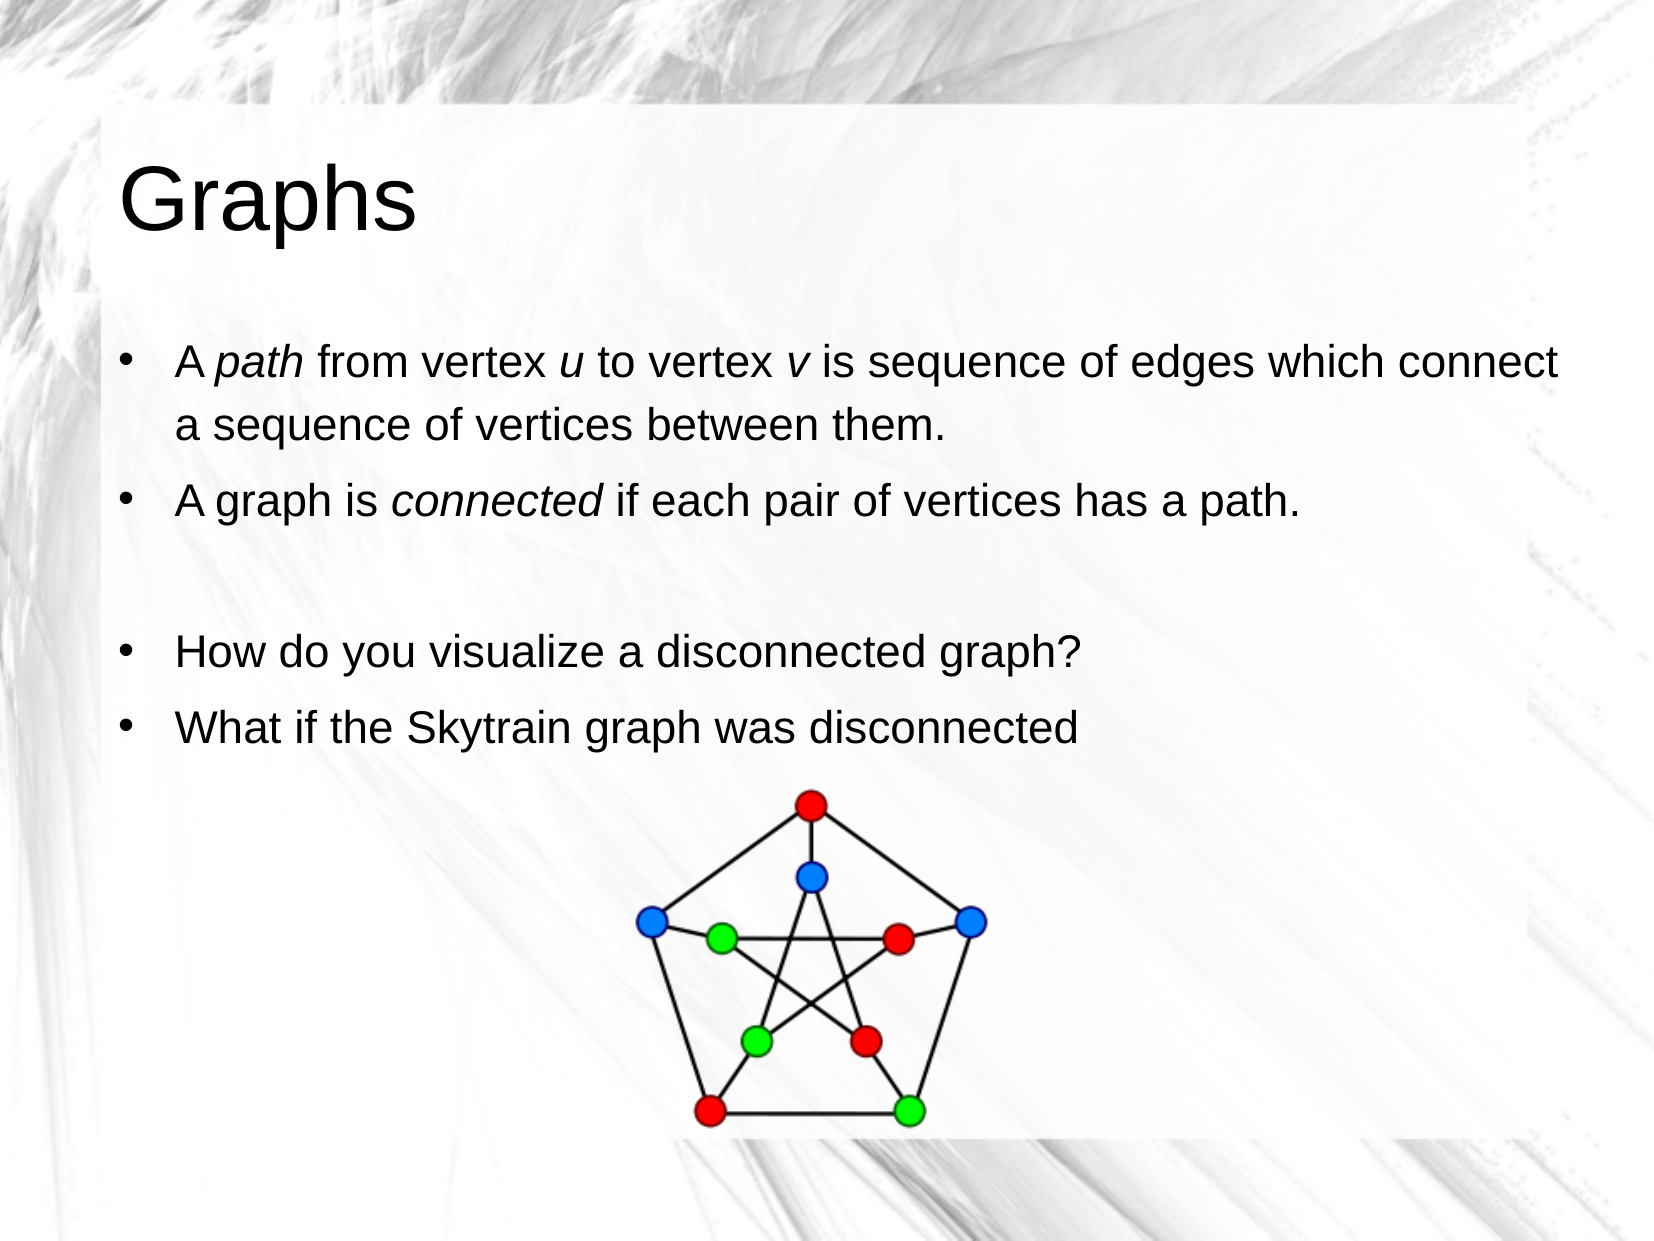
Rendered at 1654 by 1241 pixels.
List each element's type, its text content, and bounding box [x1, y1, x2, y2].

title Graphs [118, 93, 1506, 299]
picture [0, 0, 1654, 1241]
list A path from vertex u to vertex v is sequence of edges which connect a sequence of vertices between them. A graph is connected if each pair of vertices has a path. How do you visualize a disconnected graph? What if the Skytrain graph was disconnected [118, 319, 1571, 1109]
